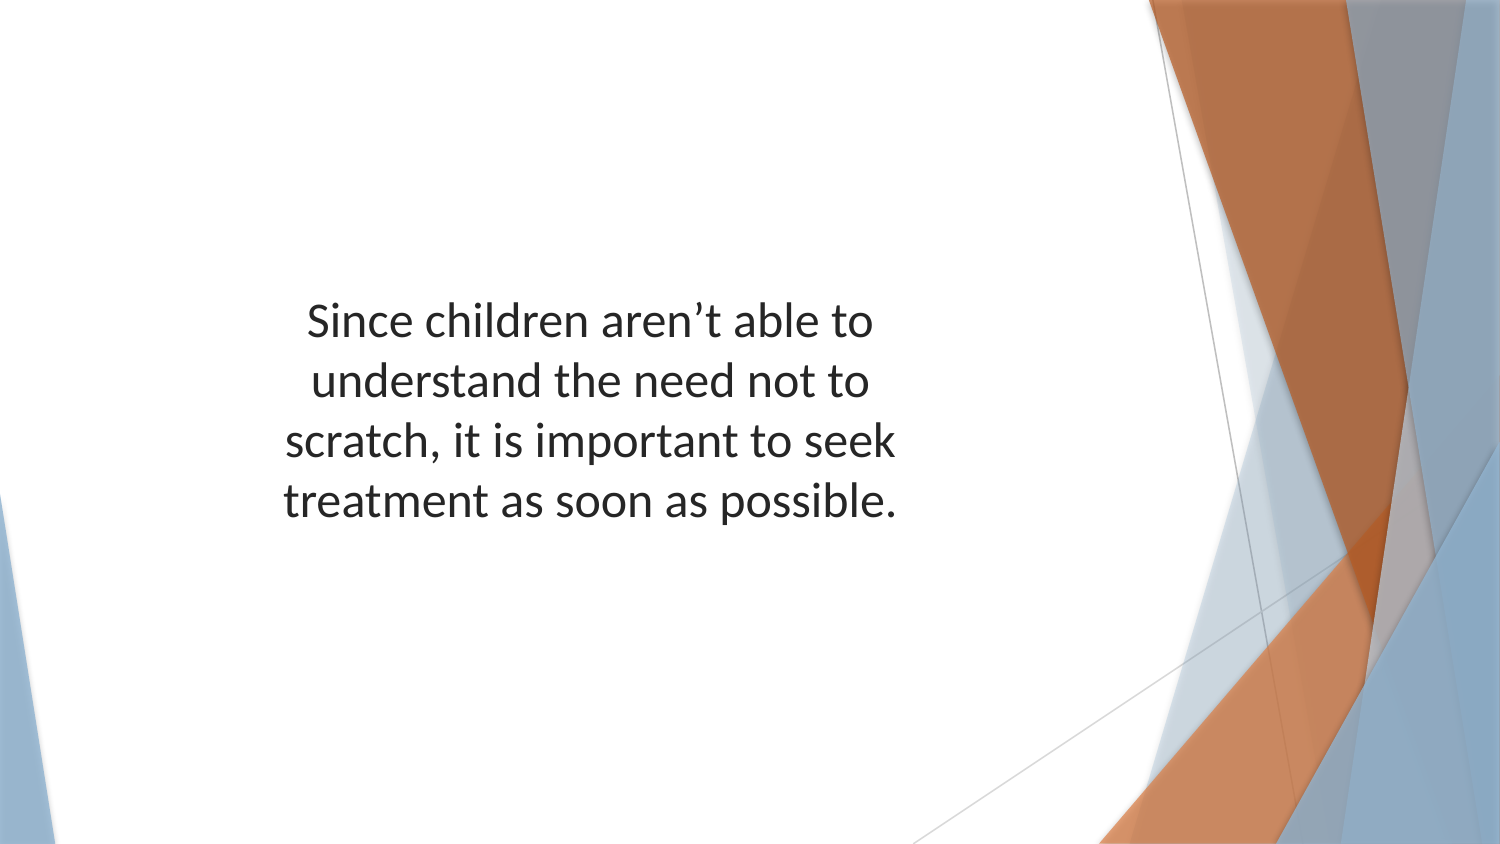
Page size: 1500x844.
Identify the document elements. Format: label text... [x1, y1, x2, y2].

list Since children aren’t able to understand the need not to scratch, it is important to seek treatment as soon as possible. [218, 280, 963, 588]
